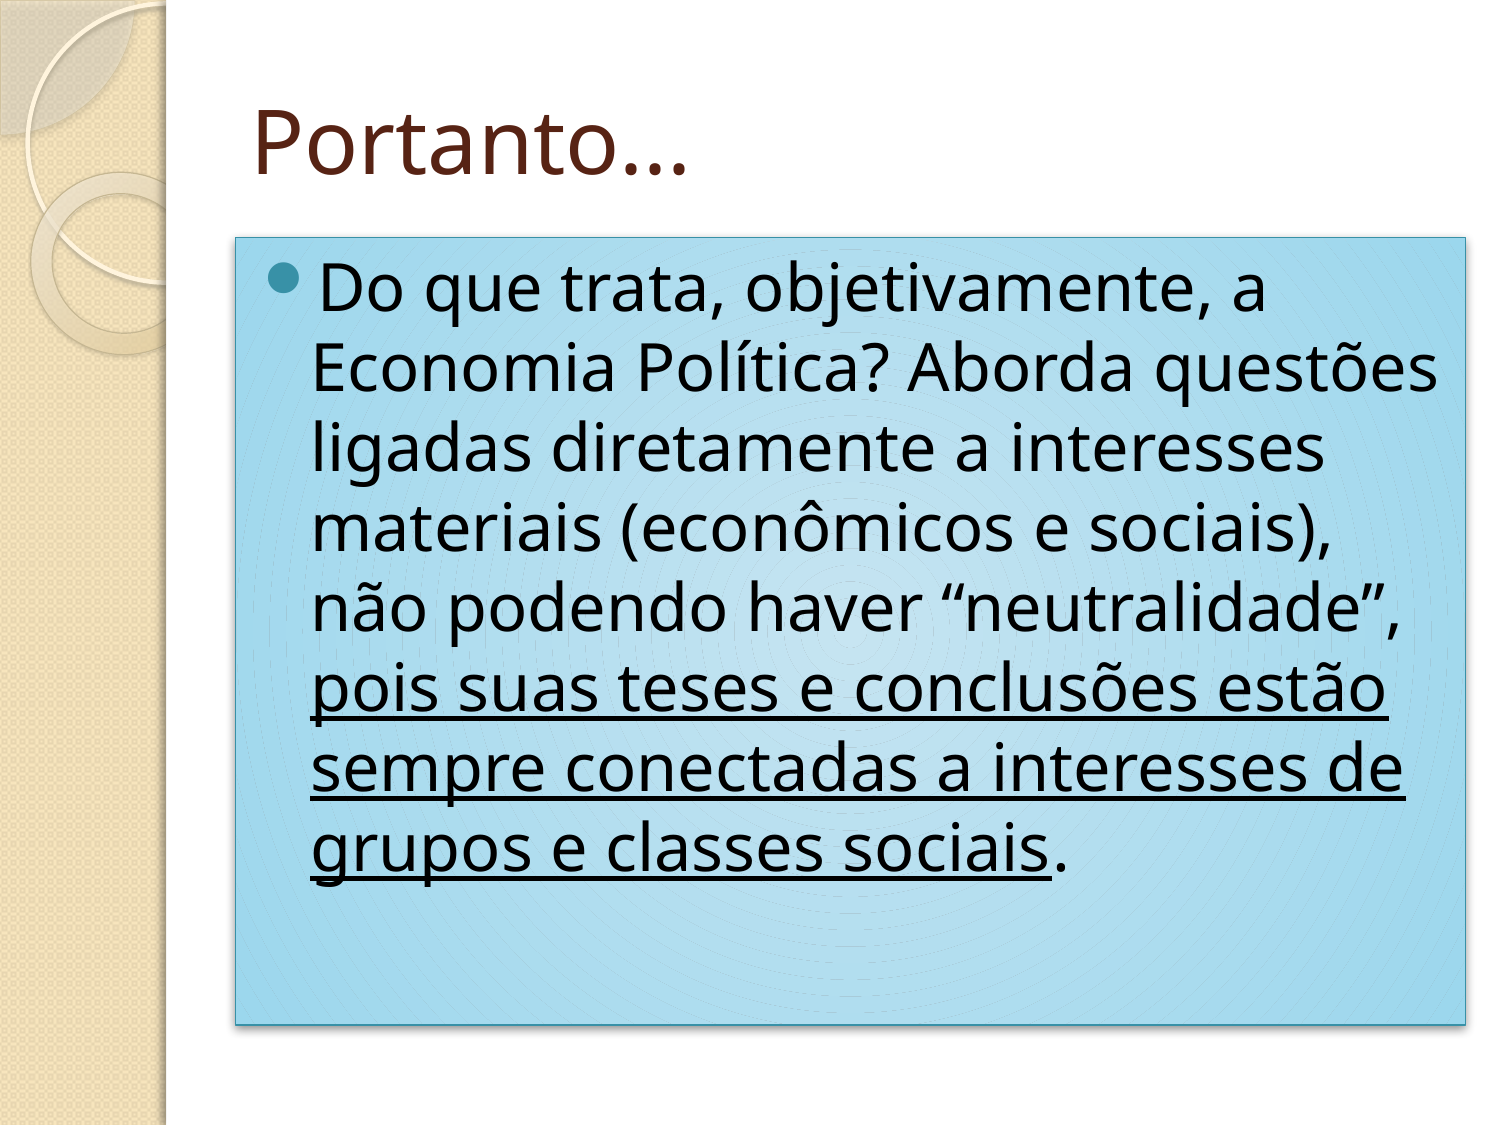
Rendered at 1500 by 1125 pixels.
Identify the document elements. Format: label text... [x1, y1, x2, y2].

title Portanto... [235, 45, 1466, 233]
list Do que trata, objetivamente, a Economia Política? Aborda questões ligadas diretamente a interesses materiais (econômicos e sociais), não podendo haver “neutralidade”, pois suas teses e conclusões estão sempre conectadas a interesses de grupos e classes sociais. [235, 237, 1466, 1026]
